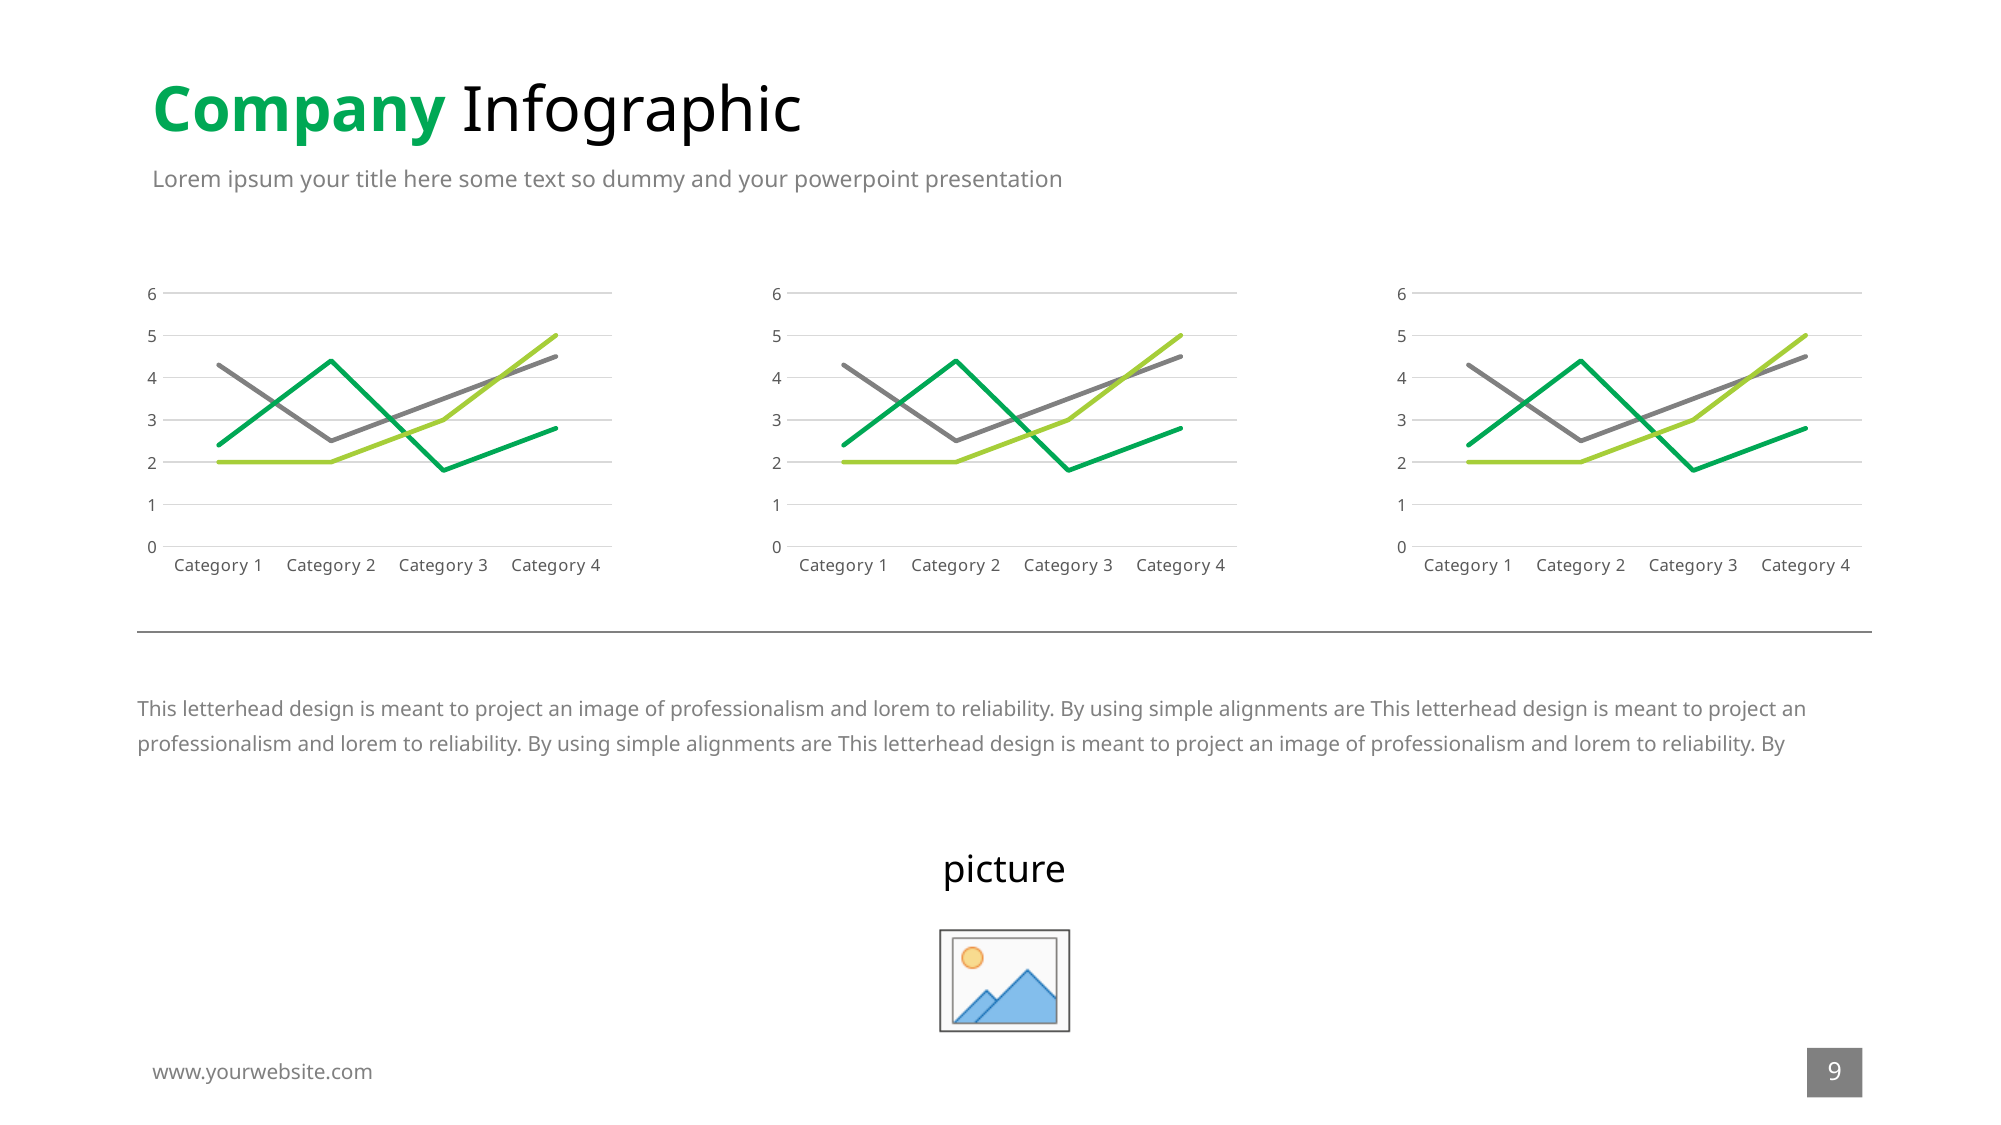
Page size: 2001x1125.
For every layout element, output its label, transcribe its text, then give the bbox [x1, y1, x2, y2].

picture [137, 837, 1872, 1125]
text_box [137, 275, 1872, 583]
text_box This letterhead design is meant to project an image of professionalism and lorem to reliability. By using simple alignments are This letterhead design is meant to project an professionalism and lorem to reliability. By using simple alignments are This letterhead design is meant to project an image of professionalism and lorem to reliability. By [137, 678, 1872, 763]
list Lorem ipsum your title here some text so dummy and your powerpoint presentation [137, 160, 1863, 207]
title Company Infographic [137, 55, 1863, 160]
